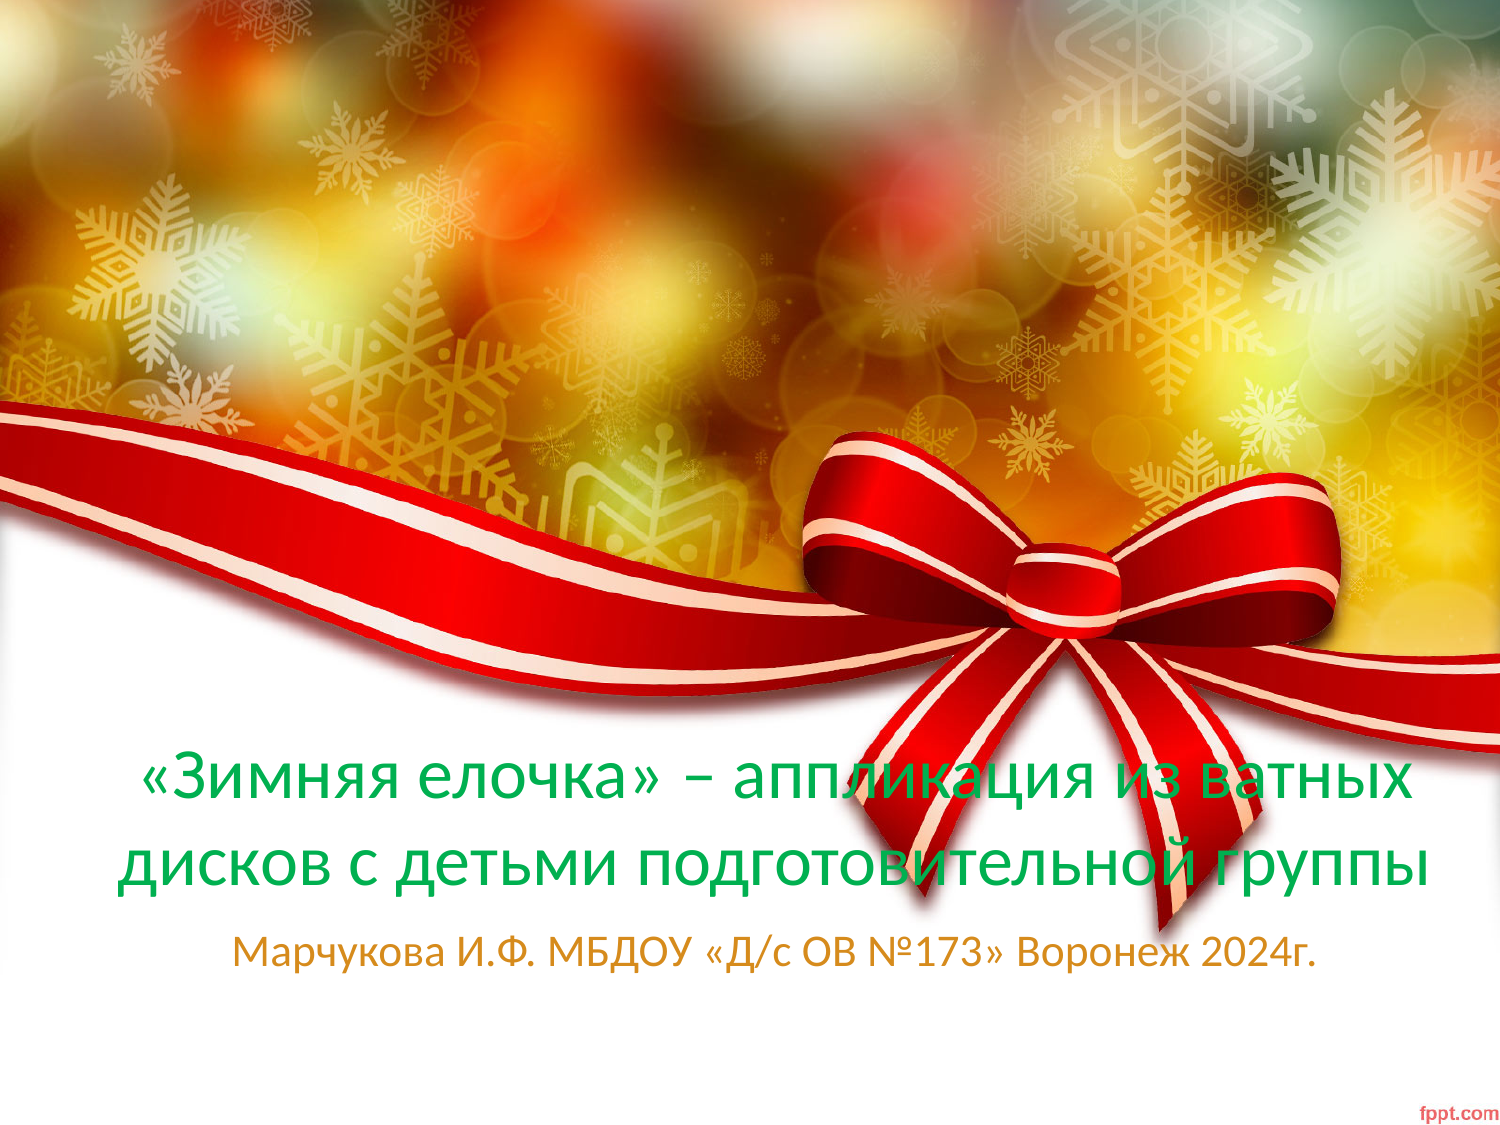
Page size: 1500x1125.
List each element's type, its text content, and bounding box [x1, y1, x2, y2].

subtitle Марчукова И.Ф. МБДОУ «Д/с ОВ №173» Воронеж 2024г. [98, 913, 1452, 1014]
title «Зимняя елочка» – аппликация из ватных дисков с детьми подготовительной группы [98, 712, 1452, 913]
picture [0, 0, 1500, 1125]
